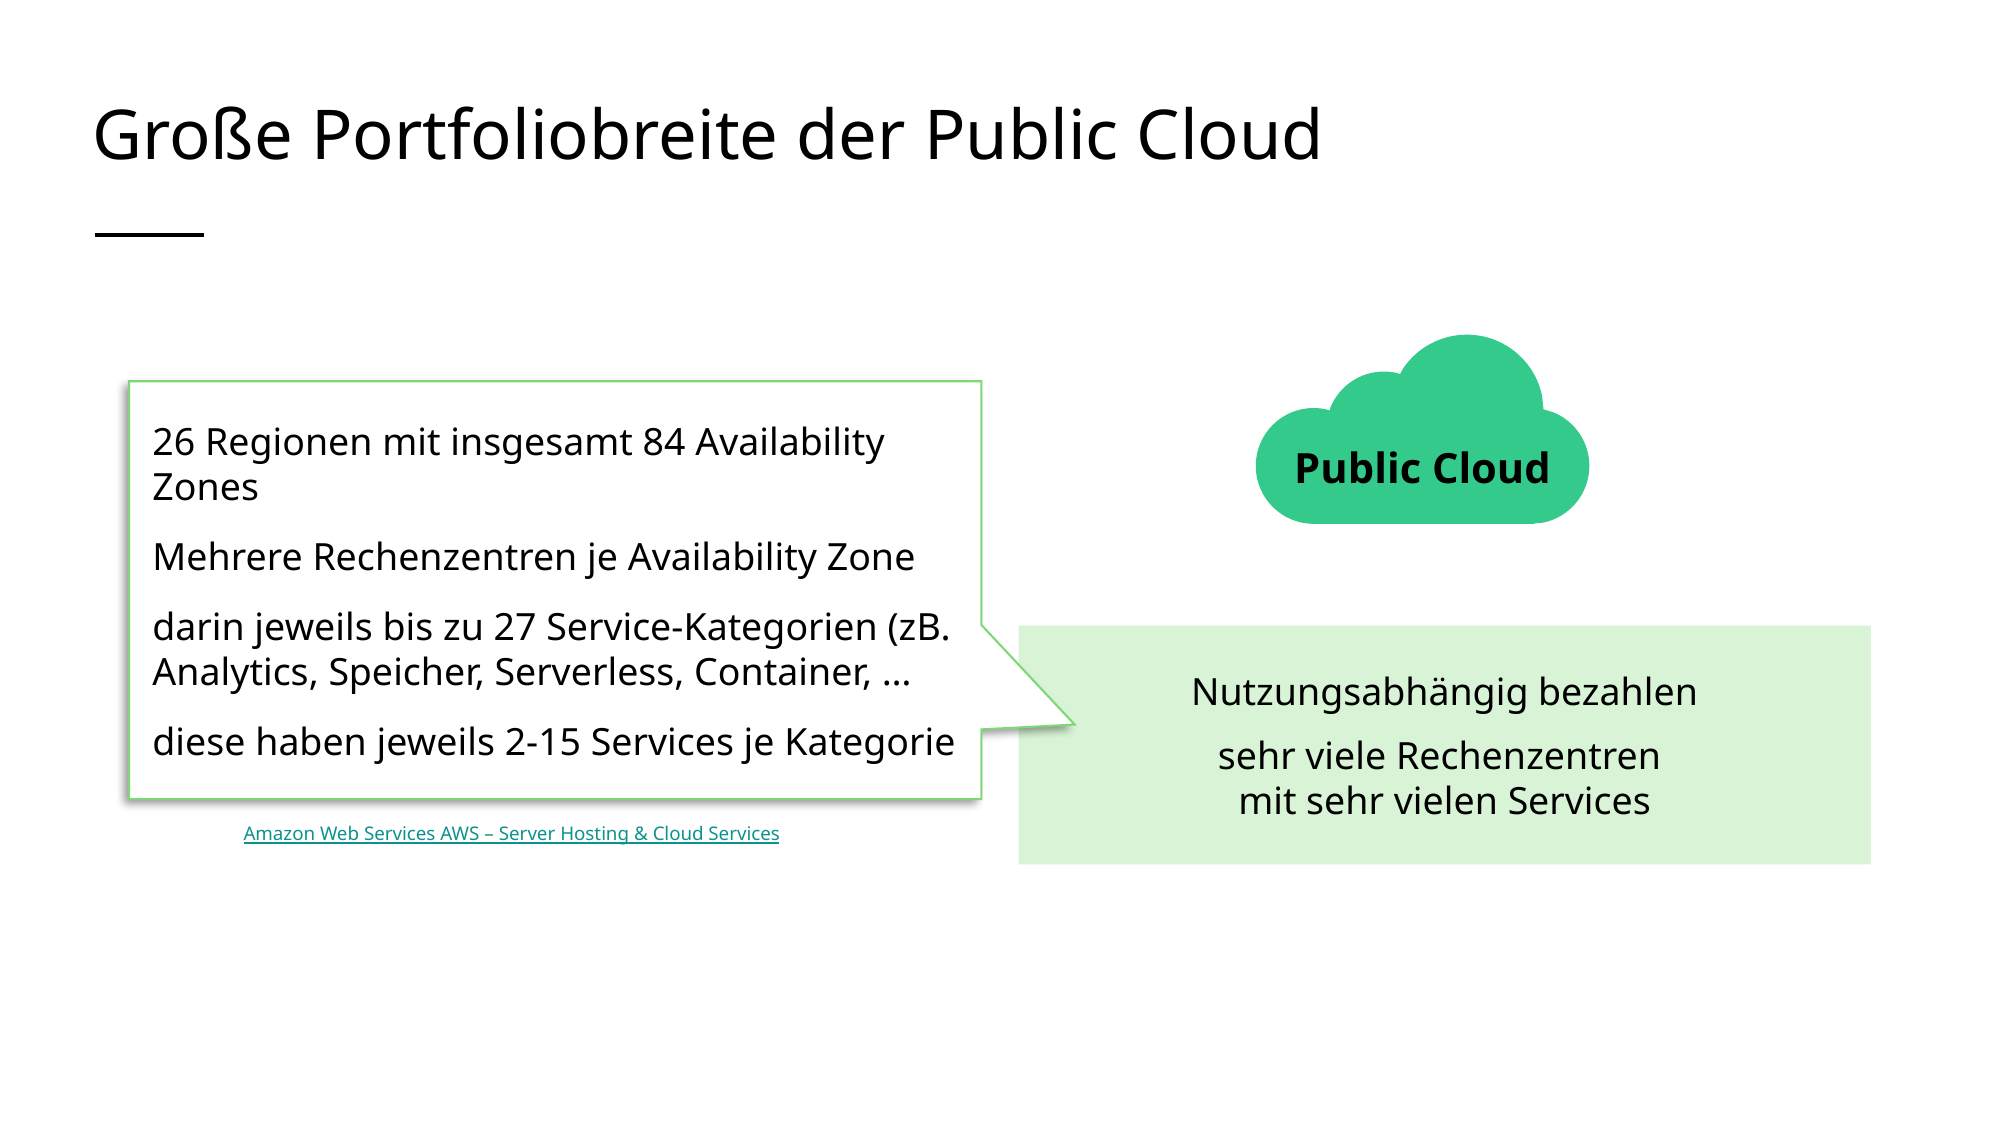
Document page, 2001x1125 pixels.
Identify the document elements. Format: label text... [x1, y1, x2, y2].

text_box 26 Regionen mit insgesamt 84 Availability Zones Mehrere Rechenzentren je Availability Zone darin jeweils bis zu 27 Service-Kategorien (zB. Analytics, Speicher, Serverless, Container, … diese haben jeweils 2-15 Services je Kategorie [127, 380, 1077, 801]
text_box Public Cloud [1254, 333, 1591, 525]
text_box Amazon Web Services AWS – Server Hosting & Cloud Services [128, 814, 895, 855]
text_box Nutzungsabhängig bezahlen sehr viele Rechenzentren mit sehr vielen Services [1018, 625, 1871, 865]
title Große Portfoliobreite der Public Cloud [77, 67, 1803, 197]
